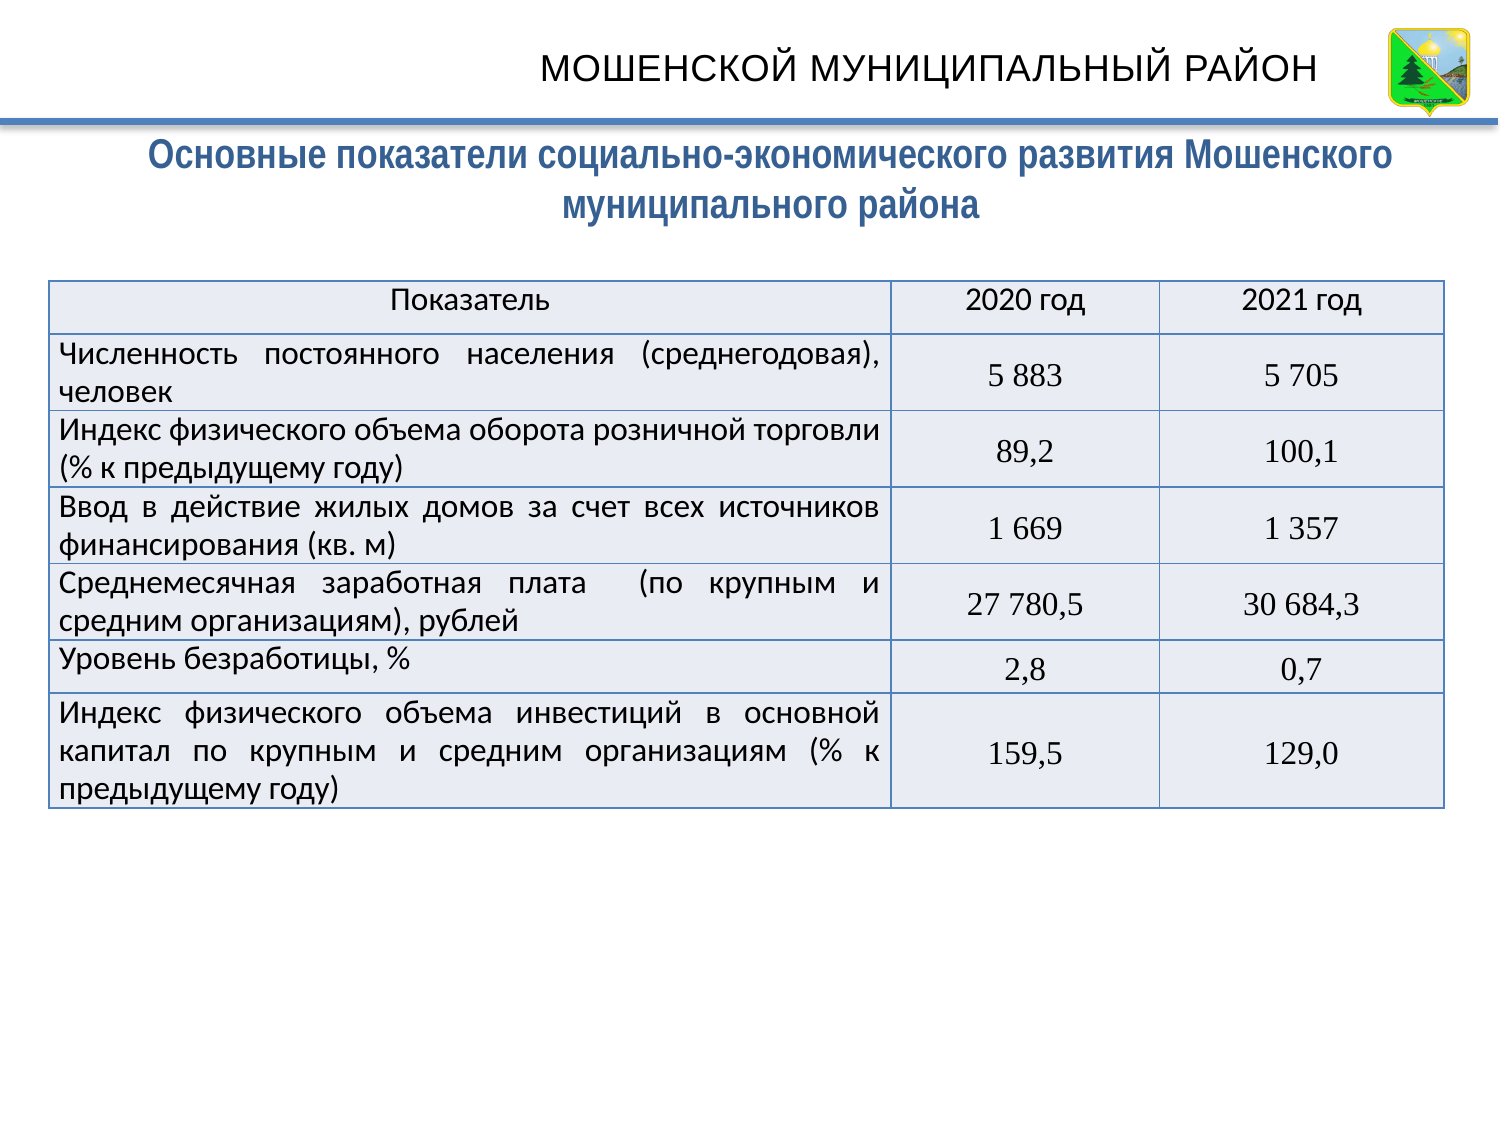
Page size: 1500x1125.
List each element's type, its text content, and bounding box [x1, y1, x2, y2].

table_cell 129,0 [1160, 694, 1443, 807]
table_cell 159,5 [892, 694, 1159, 807]
table_cell 89,2 [892, 411, 1159, 486]
table_cell 27 780,5 [892, 564, 1159, 639]
table_cell Уровень безработицы, % [50, 641, 890, 692]
table_cell 30 684,3 [1160, 564, 1443, 639]
table_cell Численность постоянного населения (среднегодовая), человек [50, 335, 890, 410]
text_box Основные показатели социально-экономического развития Мошенского муниципального района [0, 130, 1500, 192]
text_box МОШЕНСКОЙ МУНИЦИПАЛЬНЫЙ РАЙОН [525, 36, 1375, 97]
table_header 2020 год [892, 282, 1159, 333]
table_cell 100,1 [1160, 411, 1443, 486]
table_cell Среднемесячная заработная плата (по крупным и средним организациям), рублей [50, 564, 890, 639]
table_cell Ввод в действие жилых домов за счет всех источников финансирования (кв. м) [50, 488, 890, 563]
table_cell 0,7 [1160, 641, 1443, 692]
table_cell Индекс физического объема инвестиций в основной капитал по крупным и средним организациям (% к предыдущему году) [50, 694, 890, 807]
table_cell 5 705 [1160, 335, 1443, 410]
table_cell 1 669 [892, 488, 1159, 563]
table_cell 2,8 [892, 641, 1159, 692]
table_header Показатель [50, 282, 890, 333]
table_cell 1 357 [1160, 488, 1443, 563]
picture [1387, 26, 1471, 118]
table_header 2021 год [1160, 282, 1443, 333]
table_cell Индекс физического объема оборота розничной торговли (% к предыдущему году) [50, 411, 890, 486]
table_cell 5 883 [892, 335, 1159, 410]
